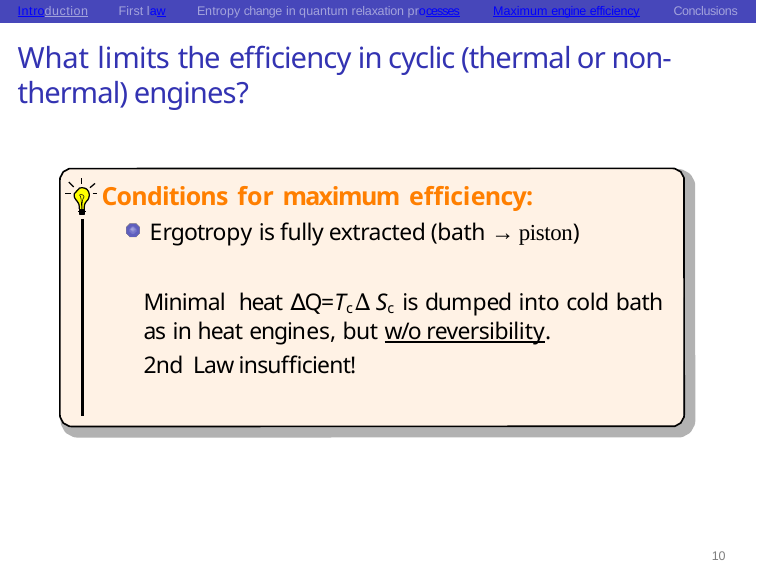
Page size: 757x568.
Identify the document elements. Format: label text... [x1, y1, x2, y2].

text_box [0, 0, 756, 567]
text_box [74, 187, 90, 209]
text_box Conditions for maximum efficiency: Ergotropy is fully extracted (bath → piston) Minimal heat ∆Q=Tc∆Sc is dumped into cold bath as in heat engines, but w/o reversibility. 2nd Law insufficient! [99, 180, 680, 379]
slide_number 9 [701, 547, 745, 563]
text_box [79, 194, 85, 214]
